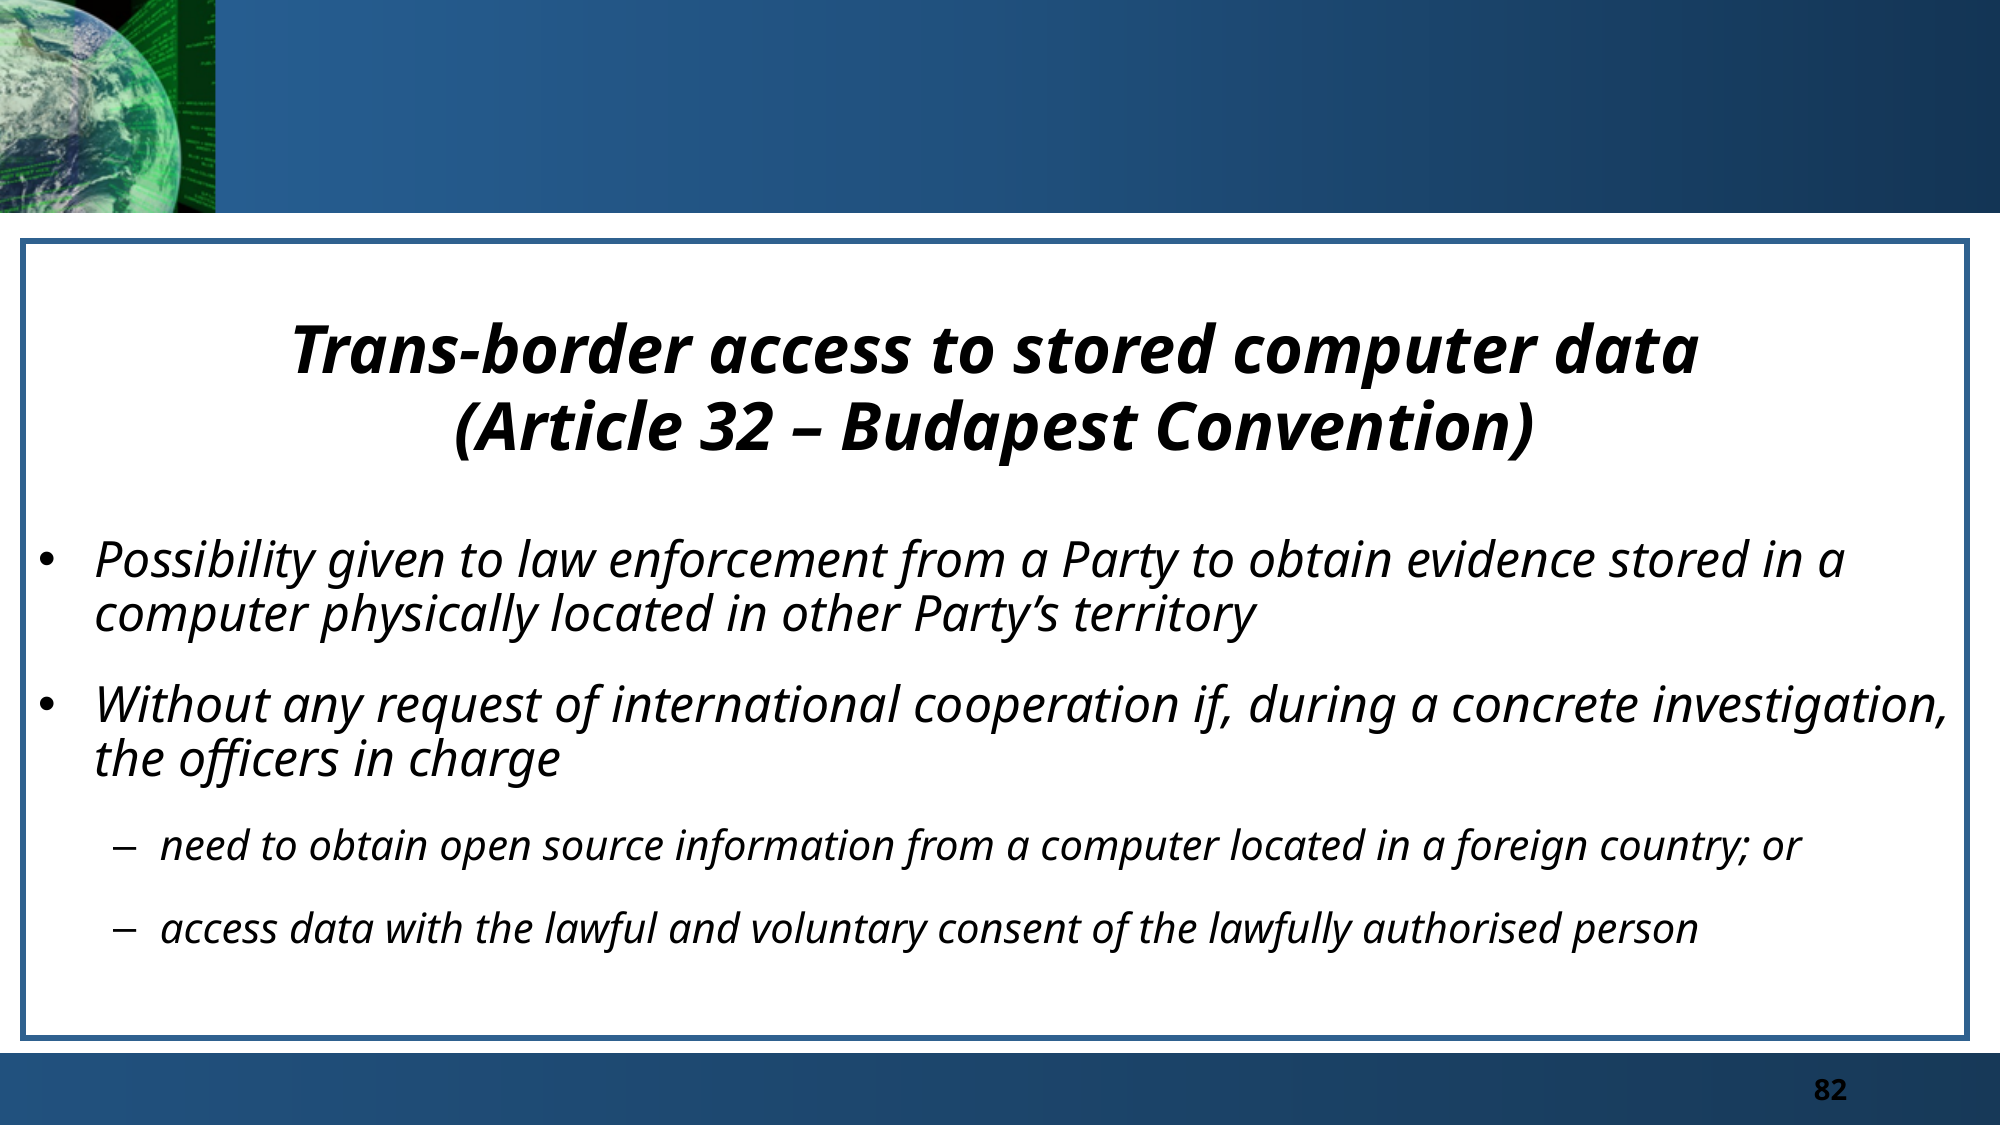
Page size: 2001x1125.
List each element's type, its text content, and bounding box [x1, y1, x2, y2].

picture [0, 0, 2000, 213]
text_box Trans-border access to stored computer data (Article 32 – Budapest Convention) Possibility given to law enforcement from a Party to obtain evidence stored in a computer physically located in other Party’s territory Without any request of international cooperation if, during a concrete investigation, the officers in charge need to obtain open source information from a computer located in a foreign country; or access data with the lawful and voluntary consent of the lawfully authorised person [23, 241, 1968, 1038]
slide_number 82 [1412, 1061, 1863, 1121]
